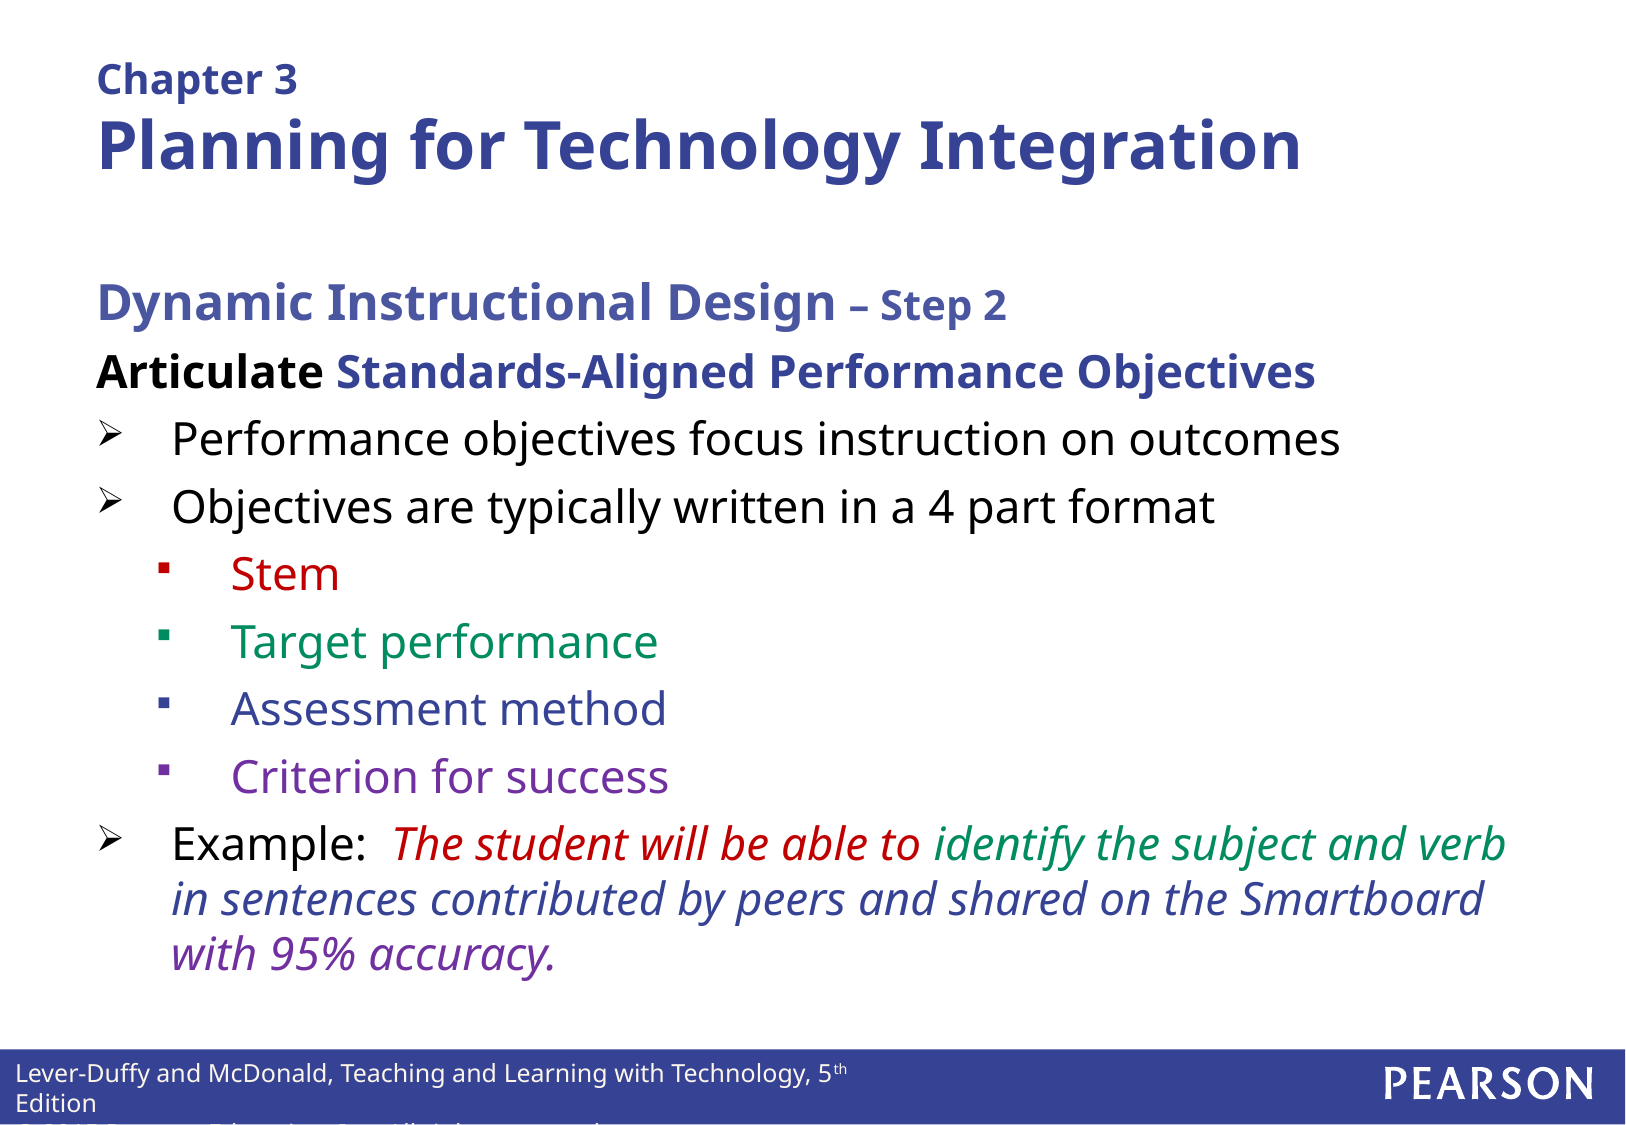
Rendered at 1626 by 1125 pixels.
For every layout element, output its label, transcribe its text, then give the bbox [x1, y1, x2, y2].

list Dynamic Instructional Design – Step 2 Articulate Standards-Aligned Performance Objectives Performance objectives focus instruction on outcomes Objectives are typically written in a 4 part format Stem Target performance Assessment method Criterion for success Example: The student will be able to identify the subject and verb in sentences contributed by peers and shared on the Smartboard with 95% accuracy. [81, 262, 1544, 1005]
title Chapter 3 Planning for Technology Integration [81, 45, 1544, 233]
